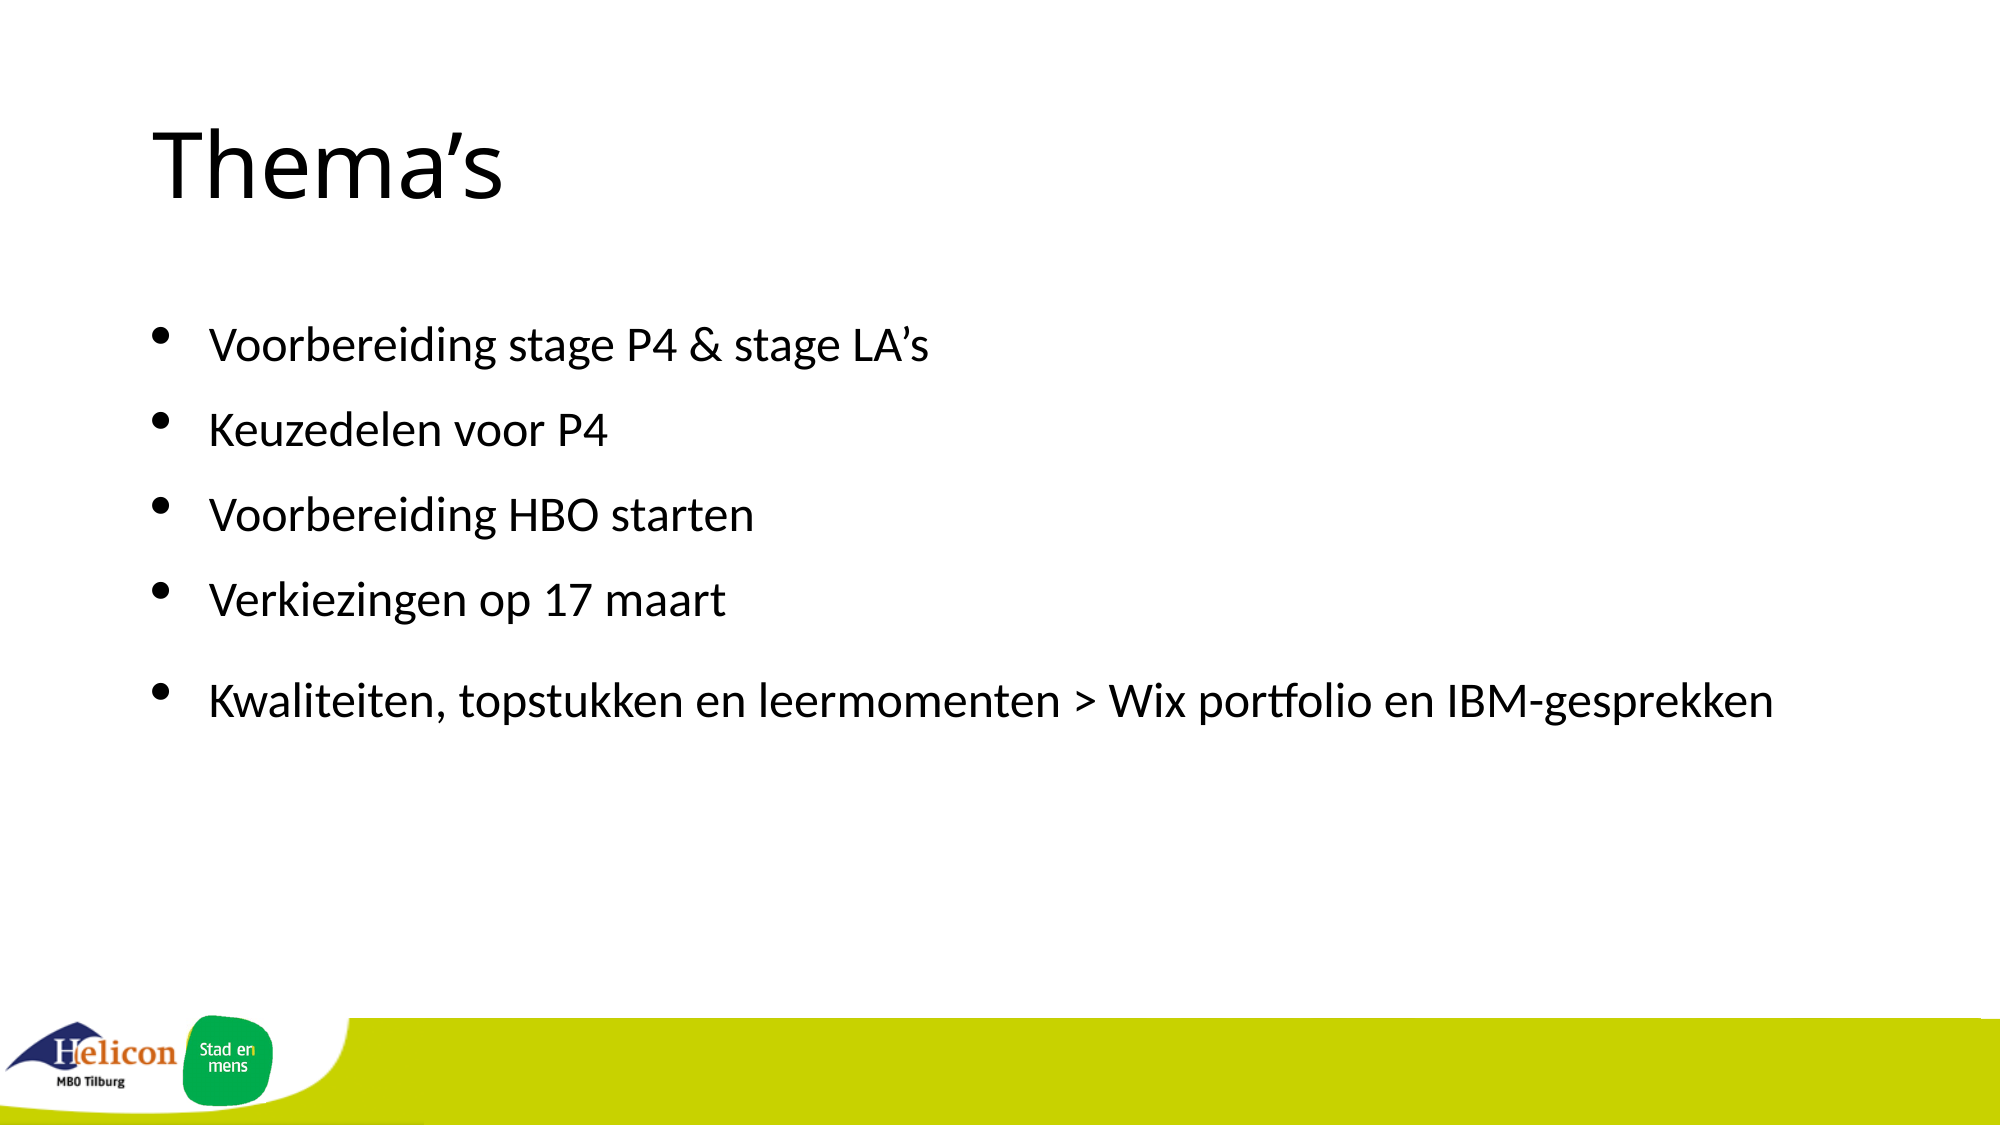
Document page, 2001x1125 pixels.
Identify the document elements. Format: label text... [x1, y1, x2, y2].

title Thema’s [137, 59, 1863, 278]
list Voorbereiding stage P4 & stage LA’s Keuzedelen voor P4 Voorbereiding HBO starten Verkiezingen op 17 maart Kwaliteiten, topstukken en leermomenten > Wix portfolio en IBM-gesprekken [137, 299, 1863, 1014]
picture [0, 1014, 424, 1125]
